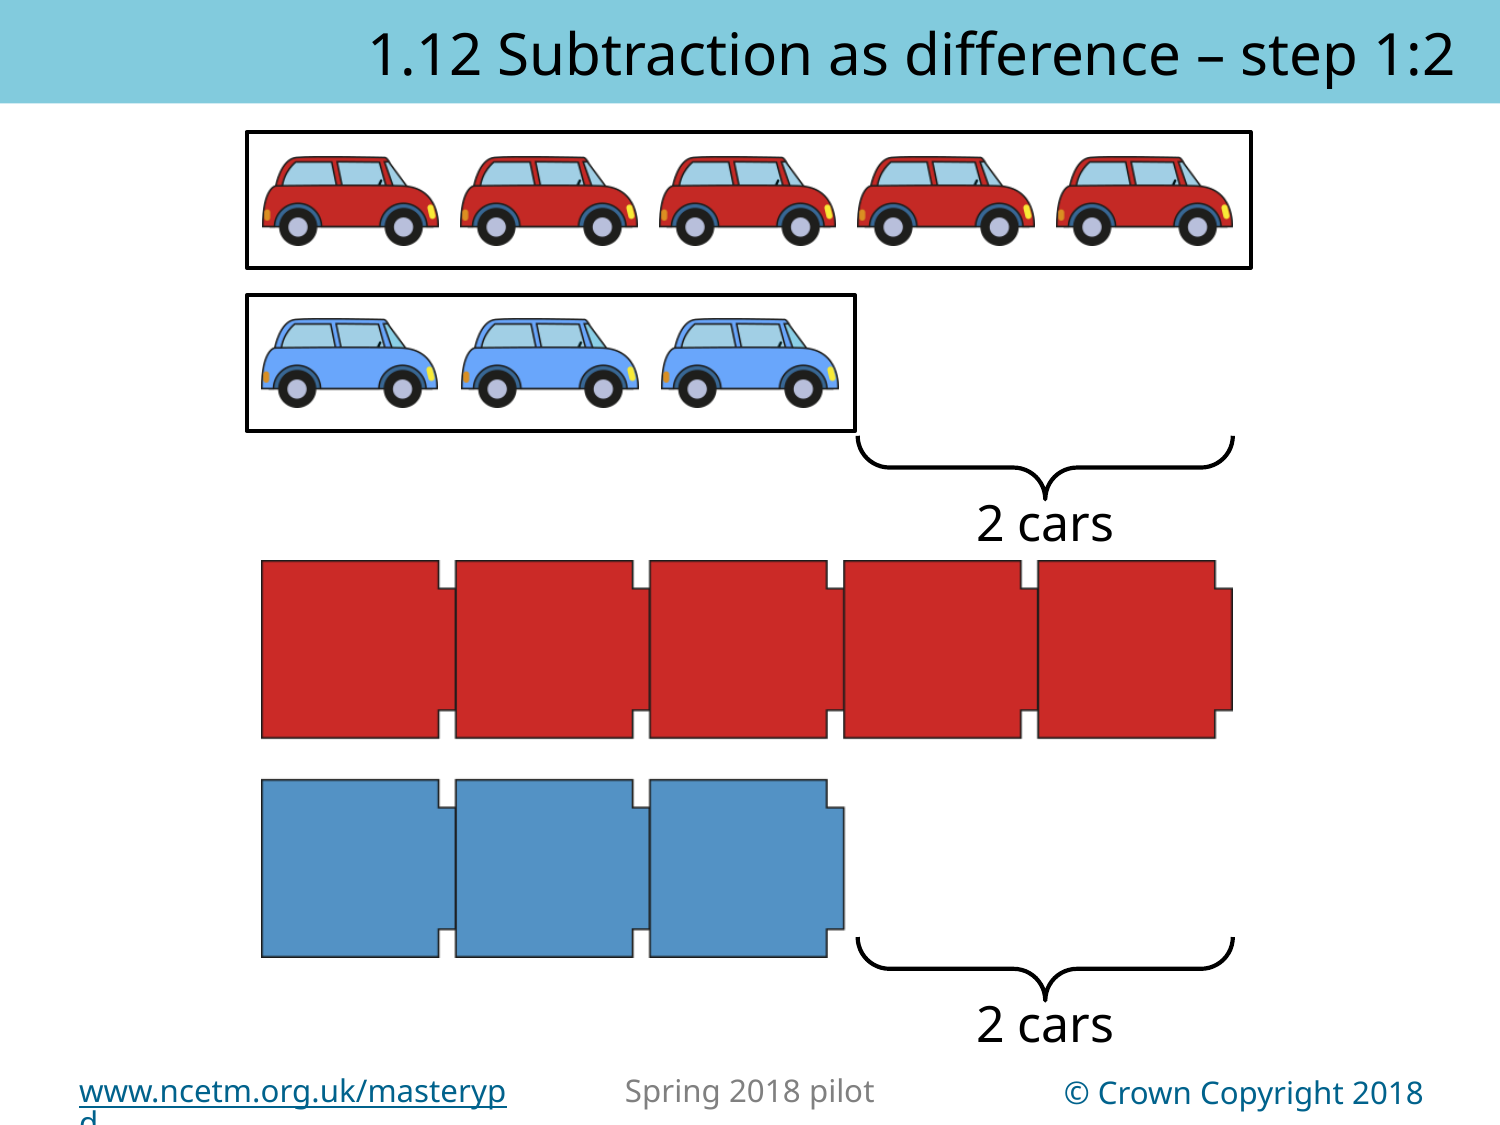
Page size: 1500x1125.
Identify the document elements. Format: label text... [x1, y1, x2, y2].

picture [658, 156, 837, 247]
picture [1055, 156, 1234, 247]
list 1.12 Subtraction as difference – step 1:2 [0, 0, 1500, 104]
text_box [876, 966, 1214, 984]
picture [661, 318, 839, 409]
picture [461, 318, 639, 409]
text_box [246, 131, 1251, 268]
picture [260, 560, 1234, 958]
picture [460, 156, 638, 247]
text_box 2 cars [932, 483, 1158, 559]
picture [857, 156, 1035, 247]
text_box [857, 435, 1233, 483]
text_box [246, 295, 855, 432]
text_box 2 cars [932, 984, 1158, 1060]
picture [260, 318, 439, 409]
picture [261, 156, 440, 247]
